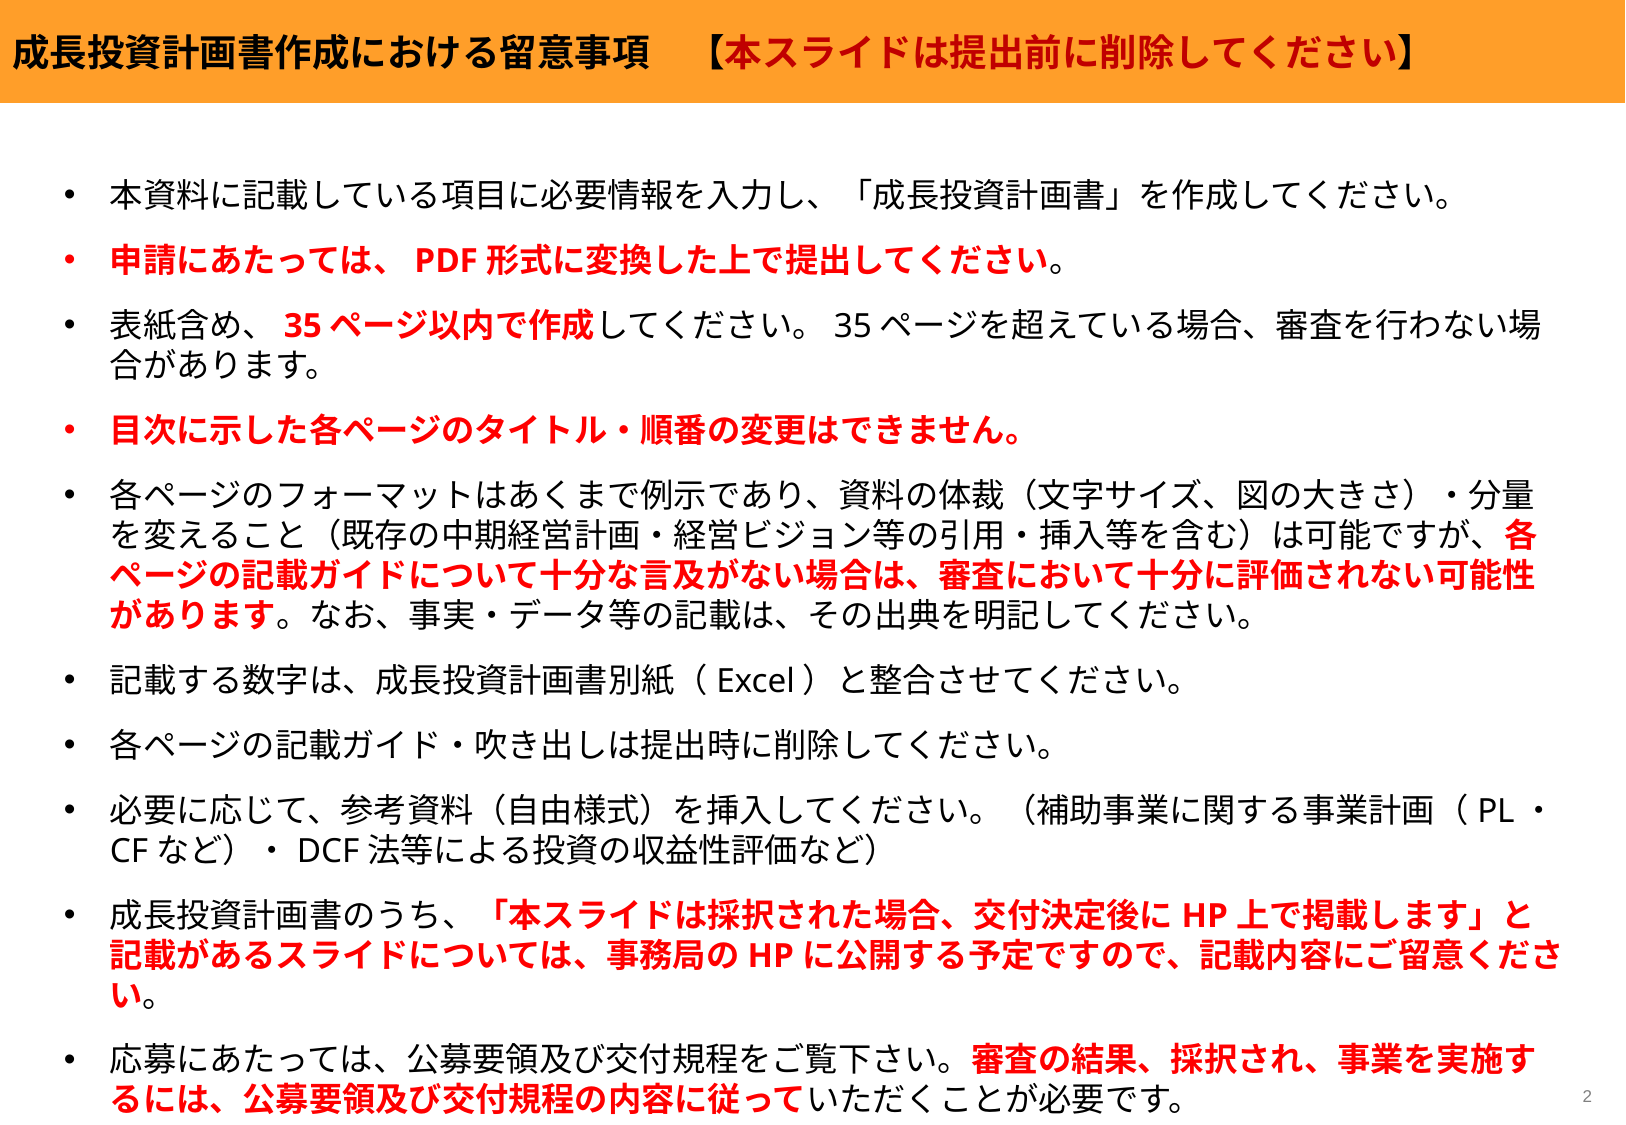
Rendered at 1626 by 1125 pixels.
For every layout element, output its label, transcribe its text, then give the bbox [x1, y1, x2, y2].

text_box 成長投資計画書作成における留意事項 【本スライドは提出前に削除してください】 [0, 0, 1625, 104]
text_box 本資料に記載している項目に必要情報を入力し、「成長投資計画書」を作成してください。 申請にあたっては、PDF形式に変換した上で提出してください。 表紙含め、35ページ以内で作成してください。35ページを超えている場合、審査を行わない場合があります。 目次に示した各ページのタイトル・順番の変更はできません。 各ページのフォーマットはあくまで例示であり、資料の体裁（文字サイズ、図の大きさ）・分量を変えること（既存の中期経営計画・経営ビジョン等の引用・挿入等を含む）は可能ですが、各ページの記載ガイドについて十分な言及がない場合は、審査において十分に評価されない可能性があります。なお、事実・データ等の記載は、その出典を明記してください。 記載する数字は、成長投資計画書別紙（Excel）と整合させてください。 各ページの記載ガイド・吹き出しは提出時に削除してください。 必要に応じて、参考資料（自由様式）を挿入してください。（補助事業に関する事業計画（PL・CFなど）・DCF法等による投資の収益性評価など） 成長投資計画書のうち、「本スライドは採択された場合、交付決定後にHP上で掲載します」と記載があるスライドについては、事務局のHPに公開する予定ですので、記載内容にご留意ください。 応募にあたっては、公募要領及び交付規程をご覧下さい。審査の結果、採択され、事業を実施するには、公募要領及び交付規程の内容に従っていただくことが必要です。 [49, 167, 1583, 1019]
